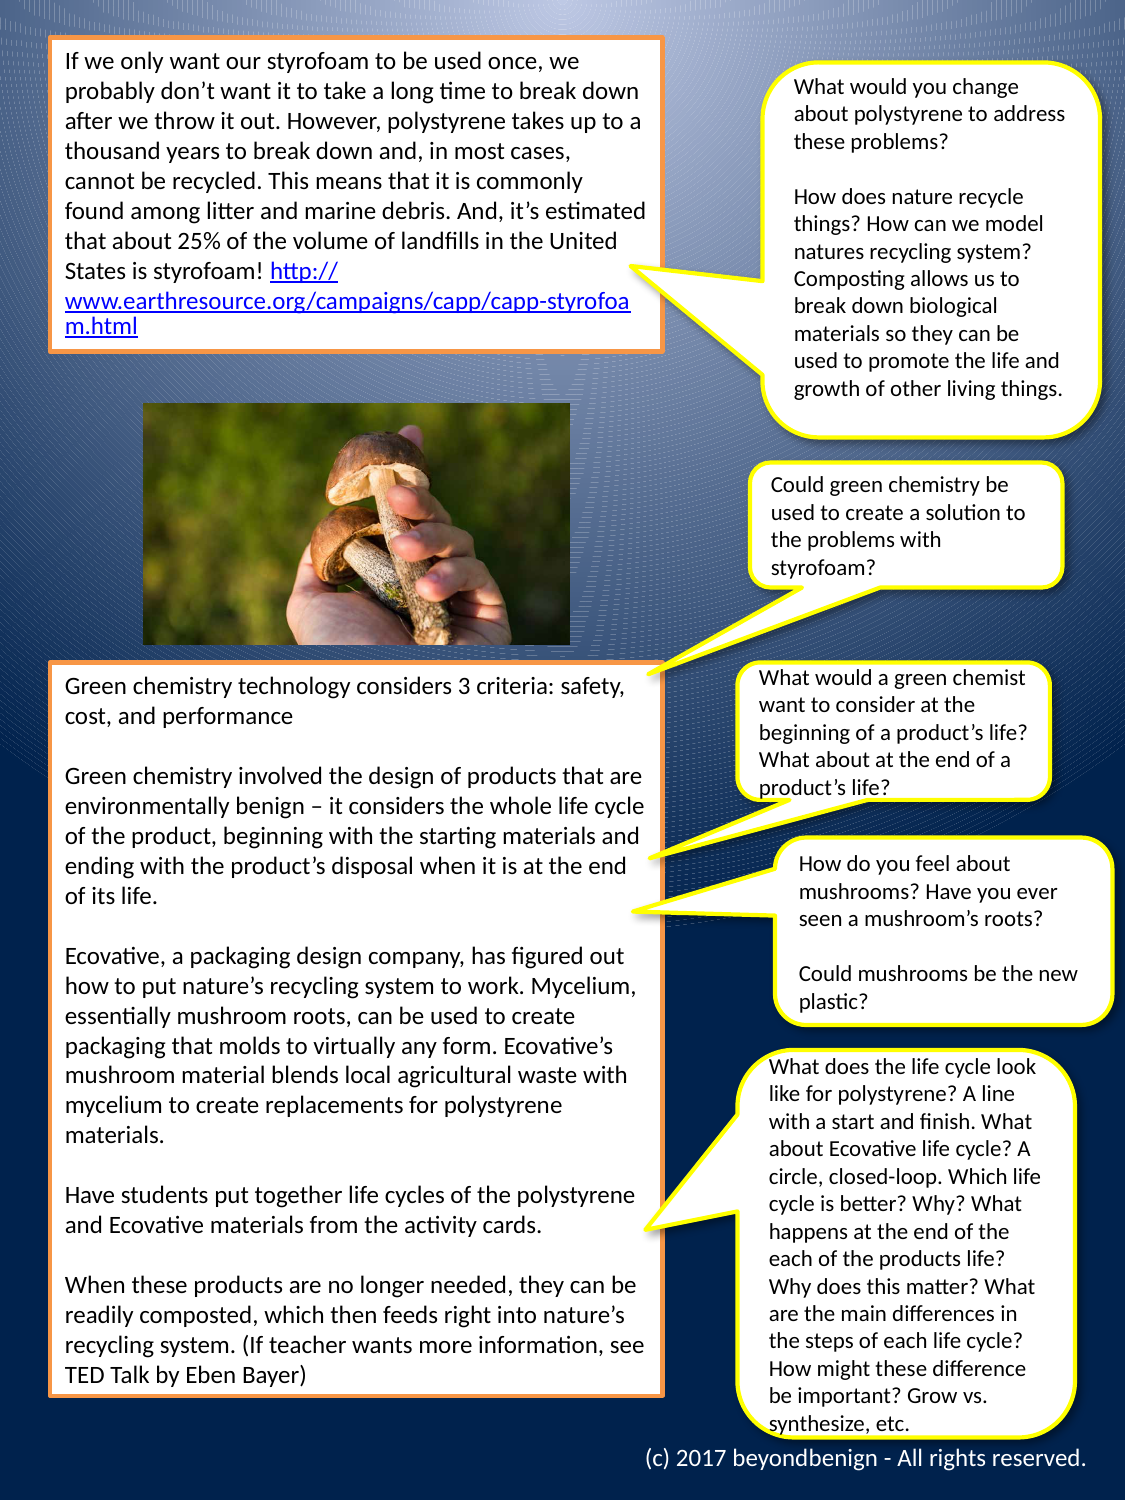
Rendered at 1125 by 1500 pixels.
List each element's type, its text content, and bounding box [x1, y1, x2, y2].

footer (c) 2017 beyondbenign - All rights reserved. [612, 1412, 1121, 1500]
picture [143, 402, 570, 645]
text_box What would a green chemist want to consider at the beginning of a product’s life? What about at the end of a product’s life? [647, 660, 1053, 861]
text_box Green chemistry technology considers 3 criteria: safety, cost, and performance Green chemistry involved the design of products that are environmentally benign – it considers the whole life cycle of the product, beginning with the starting materials and ending with the product’s disposal when it is at the end of its life. Ecovative, a packaging design company, has figured out how to put nature’s recycling system to work. Mycelium, essentially mushroom roots, can be used to create packaging that molds to virtually any form. Ecovative’s mushroom material blends local agricultural waste with mycelium to create replacements for polystyrene materials. Have students put together life cycles of the polystyrene and Ecovative materials from the activity cards. When these products are no longer needed, they can be readily composted, which then feeds right into nature’s recycling system. (If teacher wants more information, see TED Talk by Eben Bayer) [48, 660, 665, 1398]
text_box If we only want our styrofoam to be used once, we probably don’t want it to take a long time to break down after we throw it out. However, polystyrene takes up to a thousand years to break down and, in most cases, cannot be recycled. This means that it is commonly found among litter and marine debris. And, it’s estimated that about 25% of the volume of landfills in the United States is styrofoam! http://www.earthresource.org/campaigns/capp/capp-styrofoam.html [48, 35, 665, 354]
text_box How do you feel about mushrooms? Have you ever seen a mushroom’s roots? Could mushrooms be the new plastic? [630, 835, 1115, 1028]
text_box Could green chemistry be used to create a solution to the problems with styrofoam? [646, 460, 1065, 677]
text_box What does the life cycle look like for polystyrene? A line with a start and finish. What about Ecovative life cycle? A circle, closed-loop. Which life cycle is better? Why? What happens at the end of the each of the products life? Why does this matter? What are the main differences in the steps of each life cycle? How might these difference be important? Grow vs. synthesize, etc. [643, 1047, 1078, 1440]
text_box What would you change about polystyrene to address these problems? How does nature recycle things? How can we model natures recycling system? Composting allows us to break down biological materials so they can be used to promote the life and growth of other living things. [628, 60, 1103, 440]
